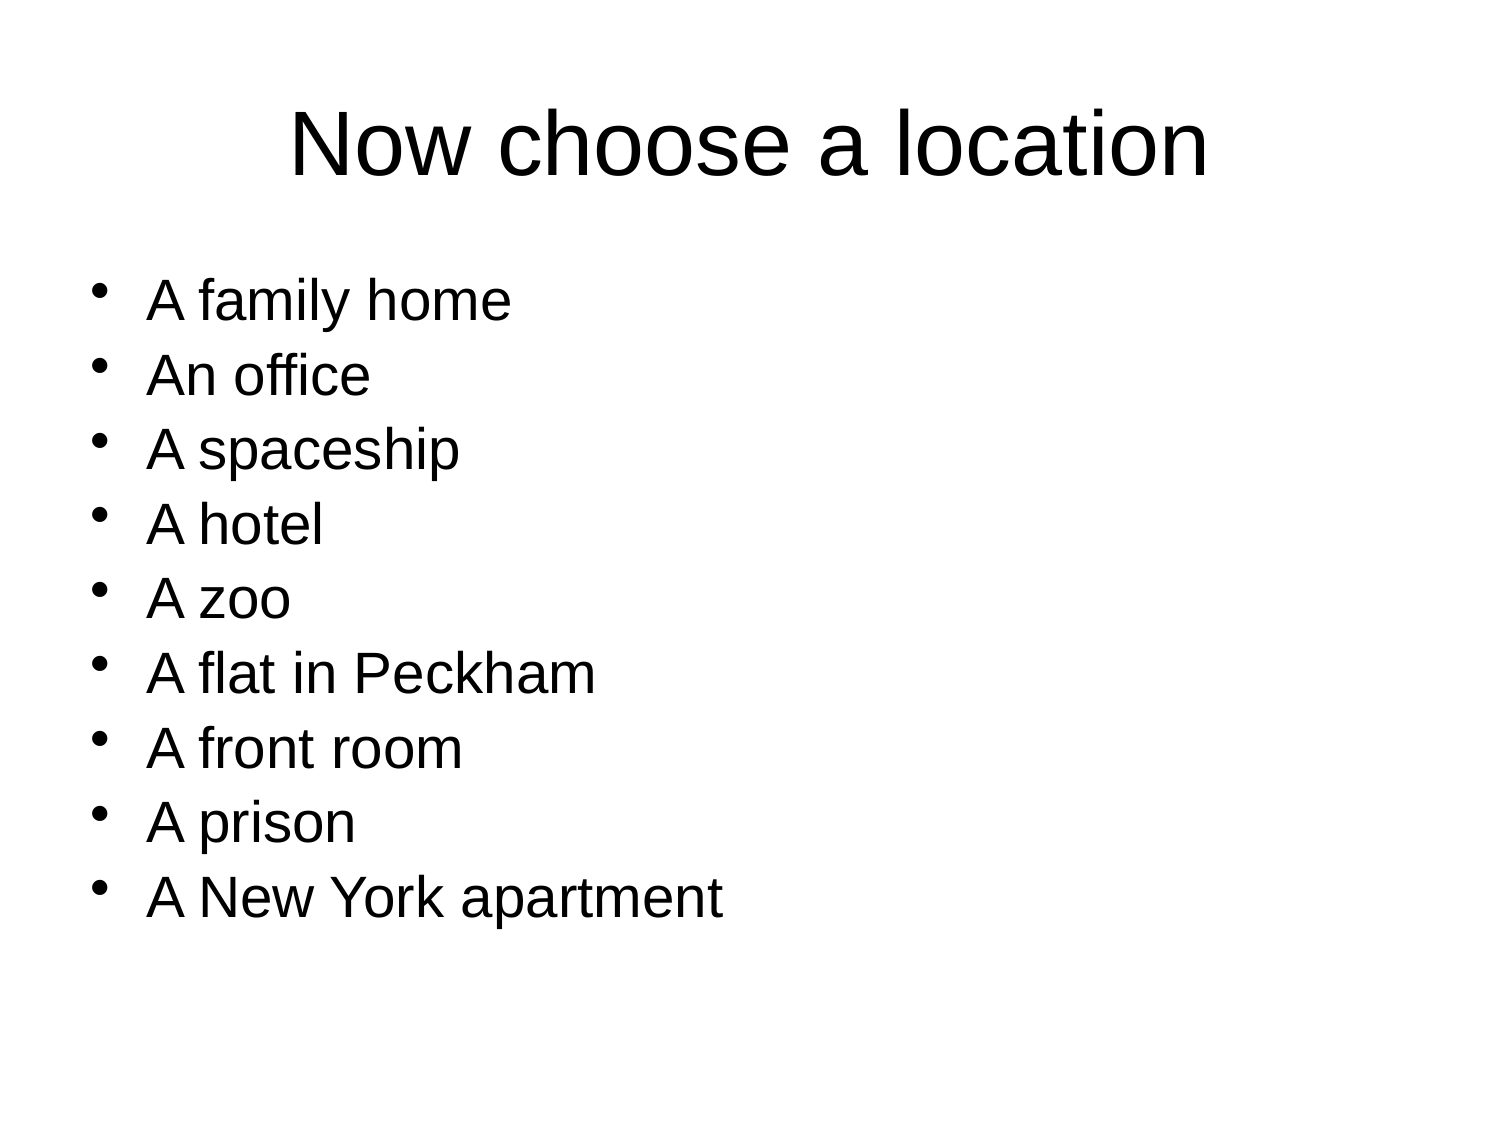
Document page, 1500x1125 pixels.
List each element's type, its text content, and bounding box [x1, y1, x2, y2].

title Now choose a location [74, 44, 1426, 233]
list A family home An office A spaceship A hotel A zoo A flat in Peckham A front room A prison A New York apartment [74, 262, 1426, 1006]
